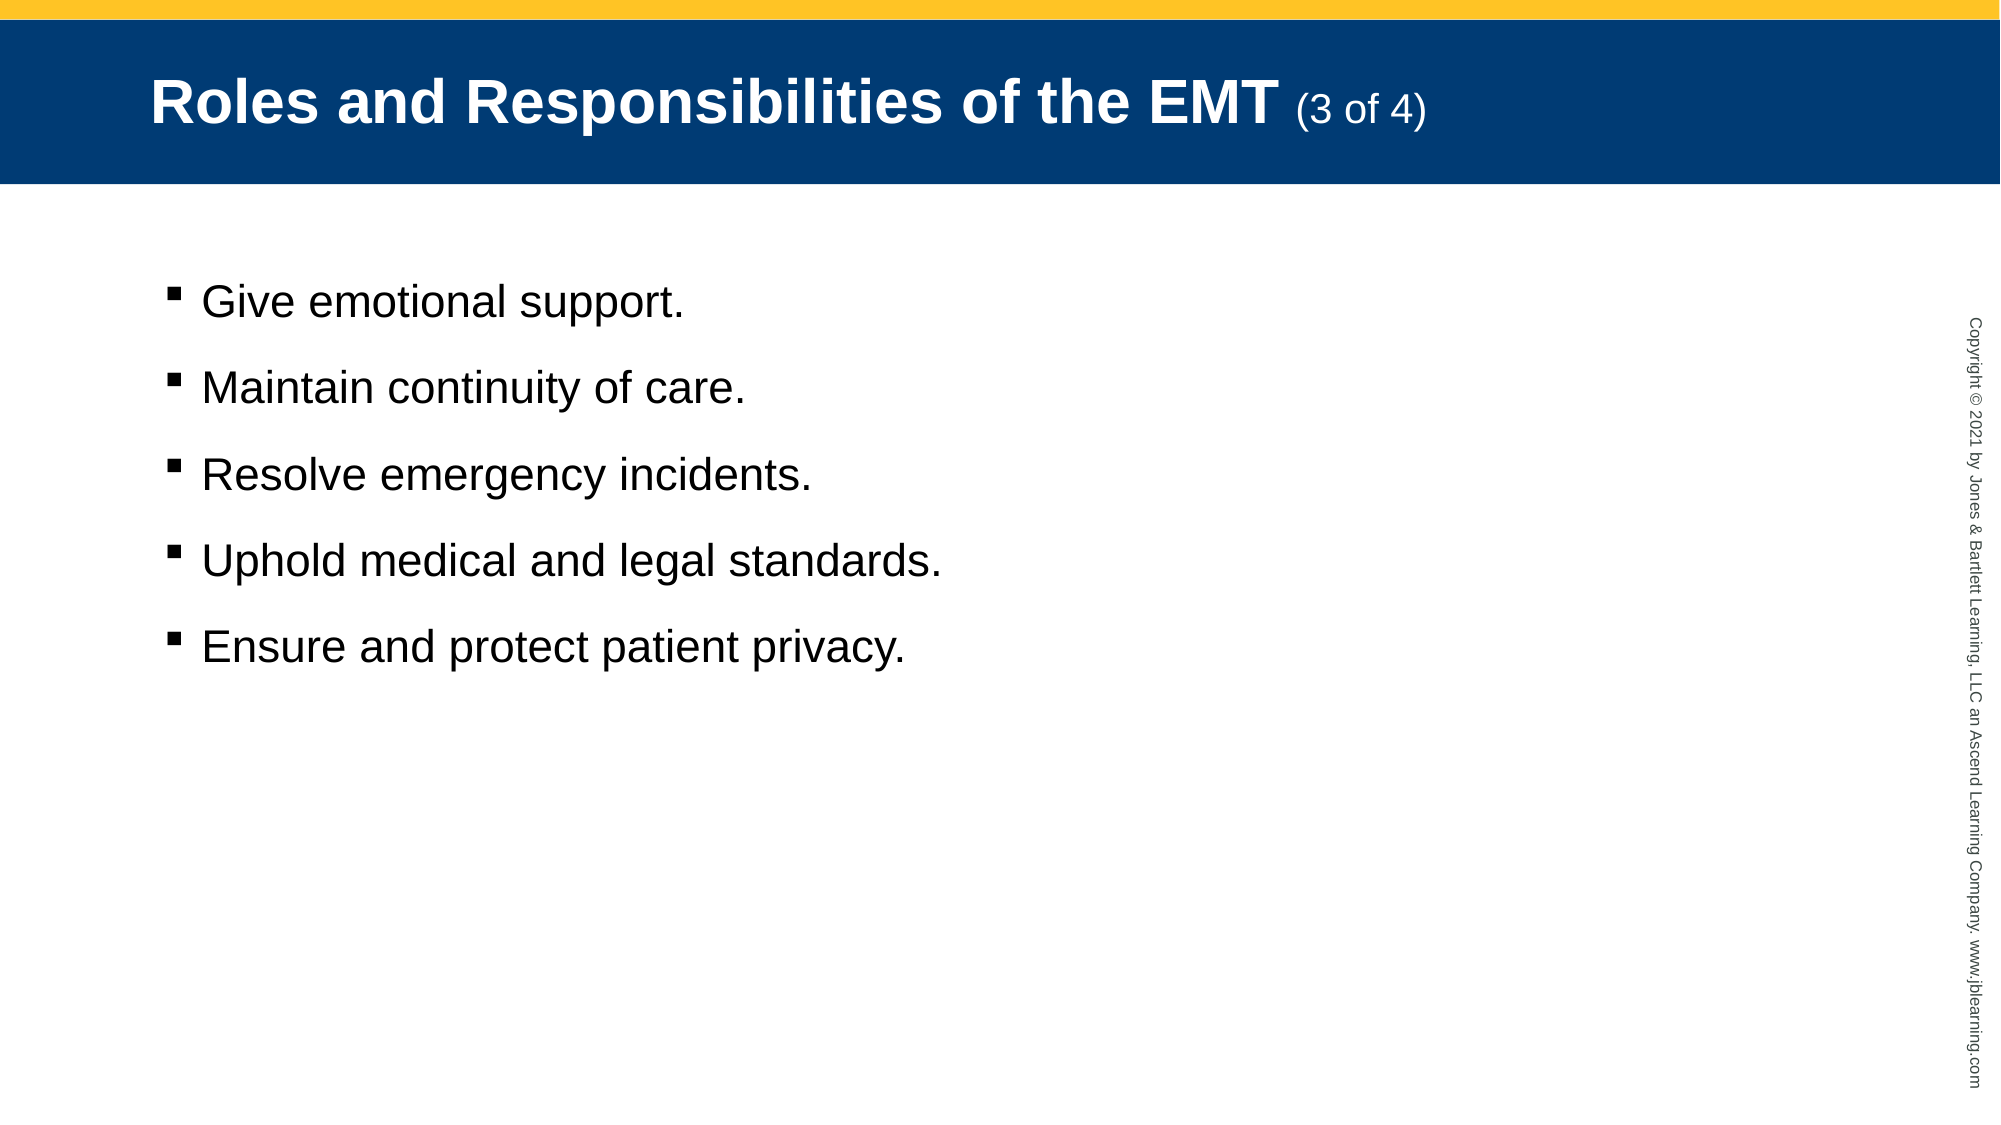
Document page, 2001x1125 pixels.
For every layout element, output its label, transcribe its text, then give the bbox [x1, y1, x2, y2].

list Give emotional support. Maintain continuity of care. Resolve emergency incidents. Uphold medical and legal standards. Ensure and protect patient privacy. [148, 241, 1861, 896]
title Roles and Responsibilities of the EMT (3 of 4) [0, 19, 2000, 185]
